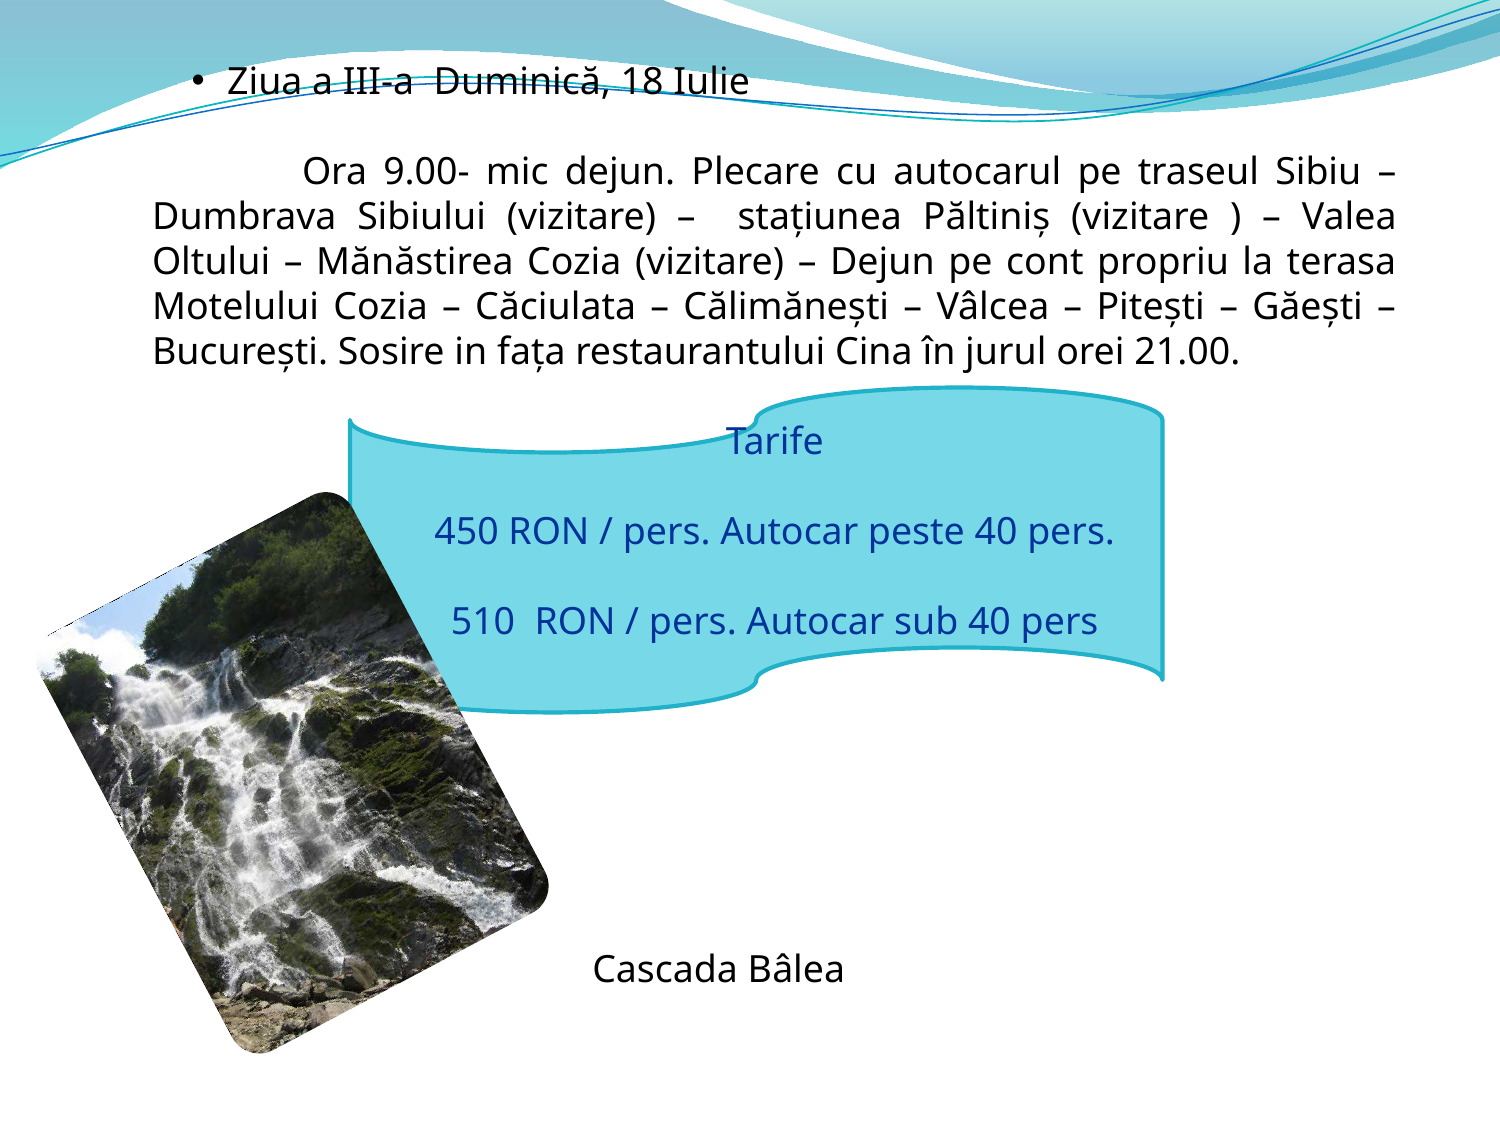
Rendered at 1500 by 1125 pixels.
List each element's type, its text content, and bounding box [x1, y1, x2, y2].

picture [115, 492, 470, 1010]
text_box Ziua a III-a Duminică, 18 Iulie Ora 9.00- mic dejun. Plecare cu autocarul pe traseul Sibiu – Dumbrava Sibiului (vizitare) – staţiunea Păltiniş (vizitare ) – Valea Oltului – Mănăstirea Cozia (vizitare) – Dejun pe cont propriu la terasa Motelului Cozia – Căciulata – Călimăneşti – Vâlcea – Piteşti – Găeşti – Bucureşti. Sosire in faţa restaurantului Cina în jurul orei 21.00. Tarife 450 RON / pers. Autocar peste 40 pers. 510 RON / pers. Autocar sub 40 pers [137, 49, 1413, 785]
picture [223, 1020, 330, 1054]
picture [36, 603, 110, 804]
text_box Cascada Bâlea [549, 937, 888, 998]
picture [473, 735, 549, 945]
